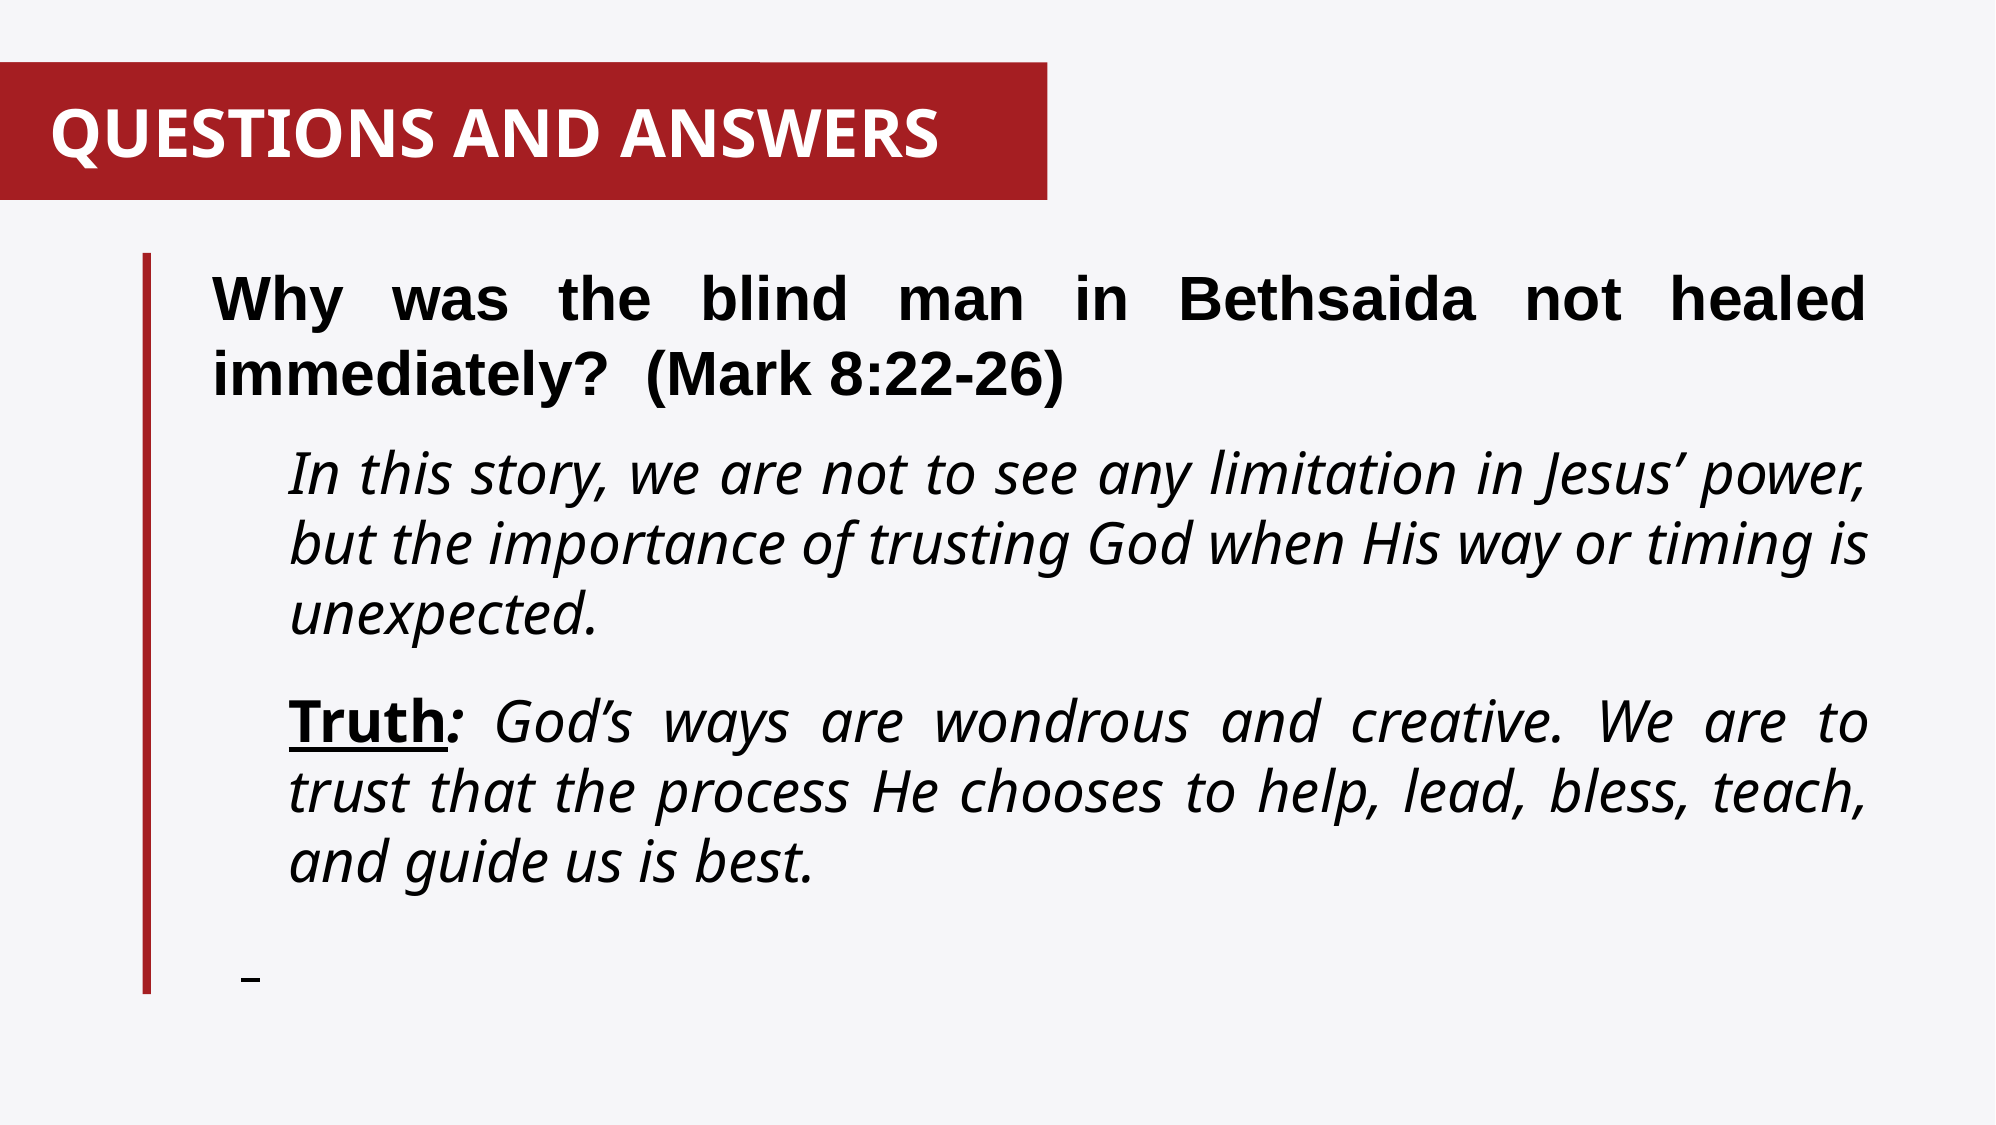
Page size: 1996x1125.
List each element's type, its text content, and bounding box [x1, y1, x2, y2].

subtitle Why was the blind man in Bethsaida not healed immediately? (Mark 8:22-26) In this story, we are not to see any limitation in Jesus’ power, but the importance of trusting God when His way or timing is unexpected. Truth: God’s ways are wondrous and creative. We are to trust that the process He chooses to help, lead, bless, teach, and guide us is best. [197, 249, 1885, 1125]
title QUESTIONS AND ANSWERS [0, 62, 1048, 200]
